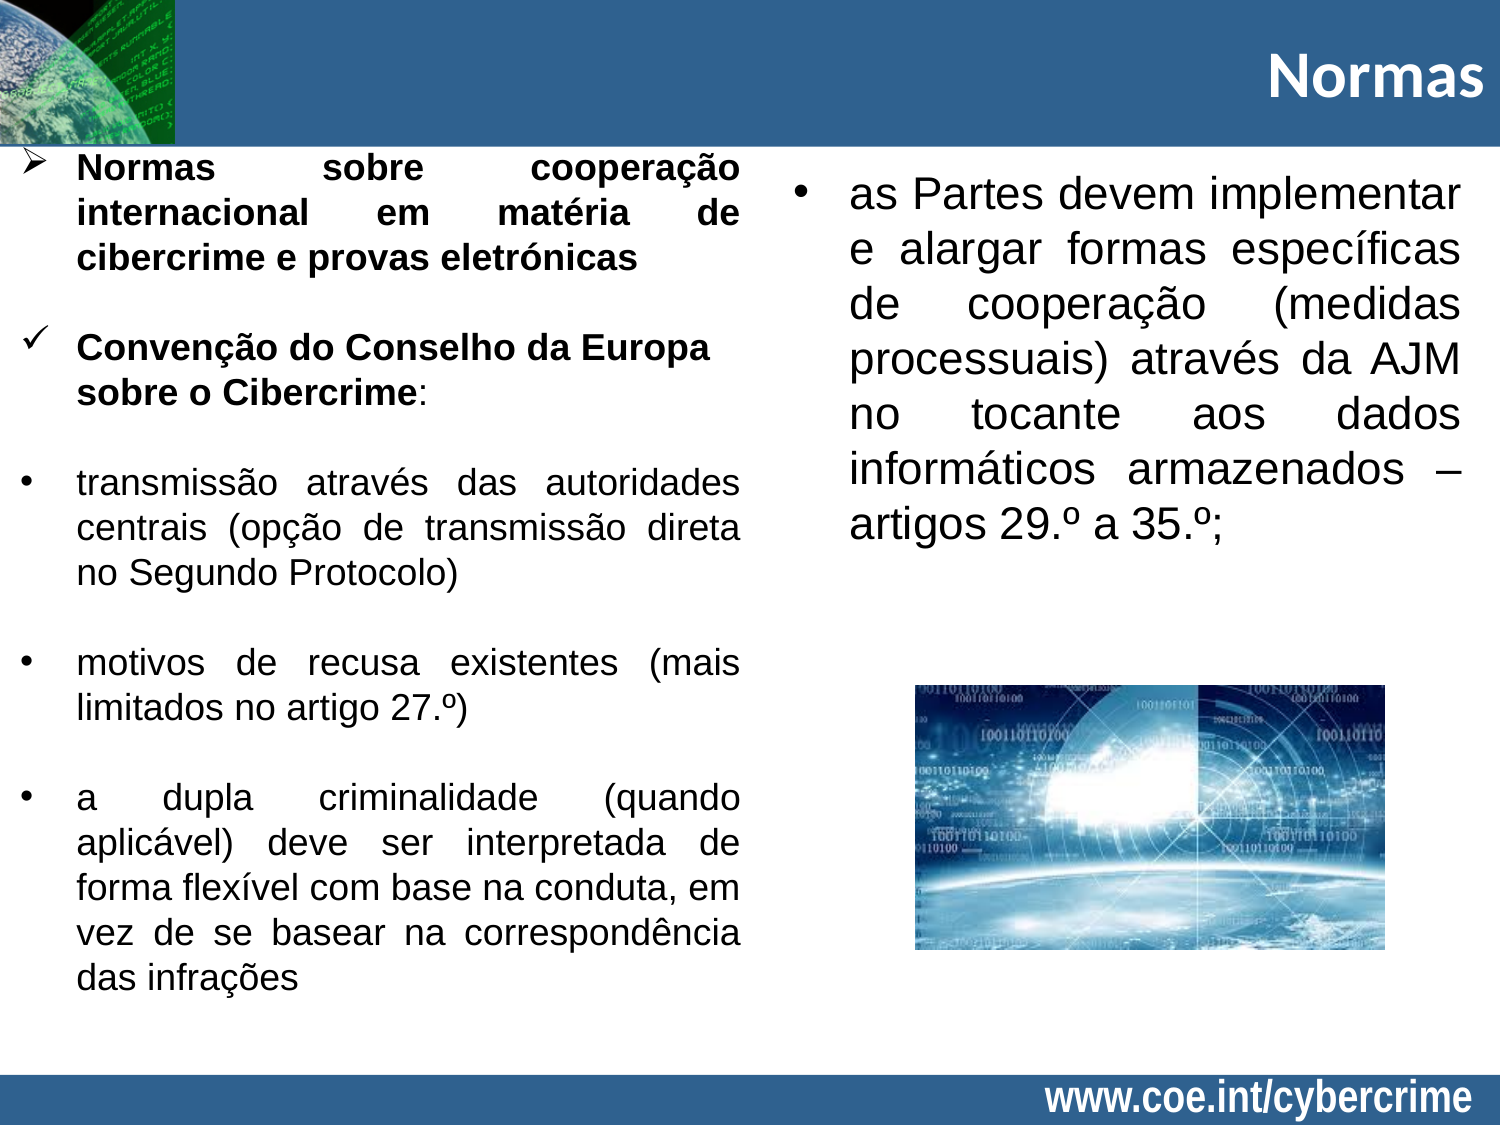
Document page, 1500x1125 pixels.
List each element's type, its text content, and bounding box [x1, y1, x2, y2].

text_box [0, 1073, 1030, 1125]
picture [915, 685, 1385, 950]
text_box as Partes devem implementar e alargar formas específicas de cooperação (medidas processuais) através da AJM no tocante aos dados informáticos armazenados – artigos 29.º a 35.º; [778, 156, 1477, 556]
picture [0, 0, 175, 144]
text_box Normas sobre cooperação internacional em matéria de cibercrime e provas eletrónicas Convenção do Conselho da Europa sobre o Cibercrime: transmissão através das autoridades centrais (opção de transmissão direta no Segundo Protocolo) motivos de recusa existentes (mais limitados no artigo 27.º) a dupla criminalidade (quando aplicável) deve ser interpretada de forma flexível com base na conduta, em vez de se basear na correspondência das infrações [5, 135, 756, 1006]
text_box www.coe.int/cybercrime [1030, 1059, 1500, 1125]
text_box Normas [179, 0, 1500, 149]
